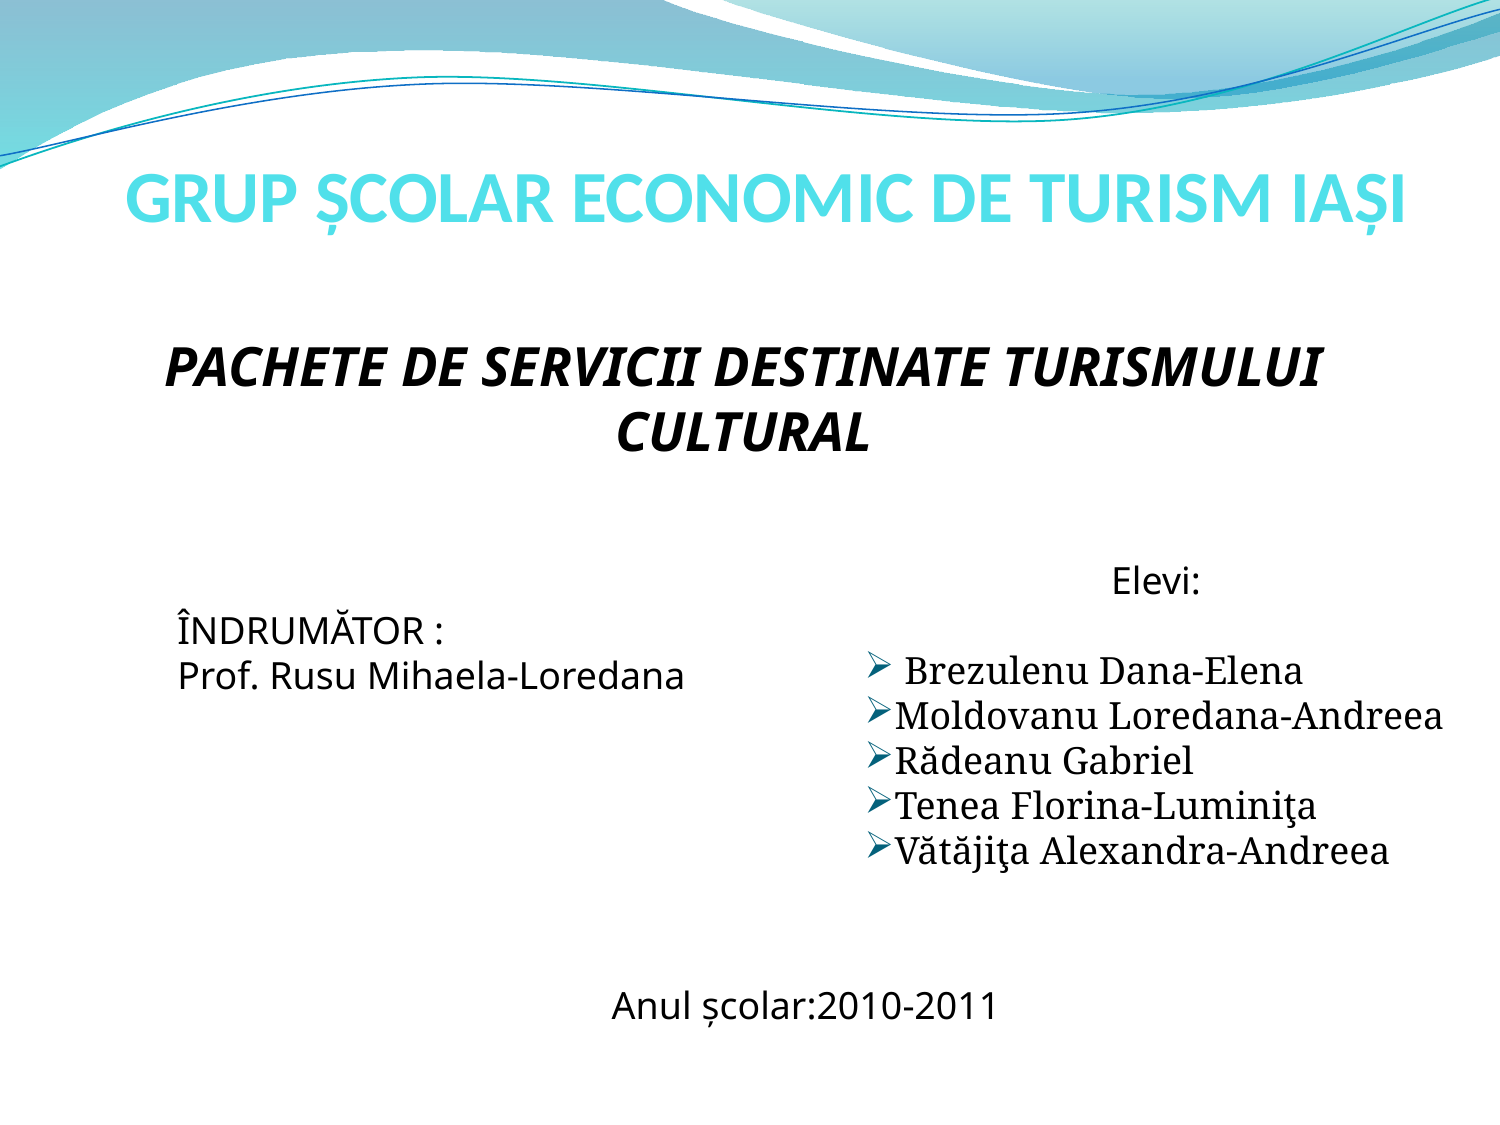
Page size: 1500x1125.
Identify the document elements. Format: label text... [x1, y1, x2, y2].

text_box ÎNDRUMĂTOR : Prof. Rusu Mihaela-Loredana [162, 599, 763, 705]
subtitle PACHETE DE SERVICII DESTINATE TURISMULUI CULTURAL [75, 324, 1438, 525]
text_box Anul şcolar:2010-2011 [562, 974, 1050, 1035]
text_box Elevi: Brezulenu Dana-Elena Moldovanu Loredana-Andreea Rădeanu Gabriel Tenea Florina-Luminiţa Vătăjiţa Alexandra-Andreea [849, 549, 1463, 925]
title GRUP ŞCOLAR ECONOMIC DE TURISM IAŞI [112, 62, 1413, 238]
